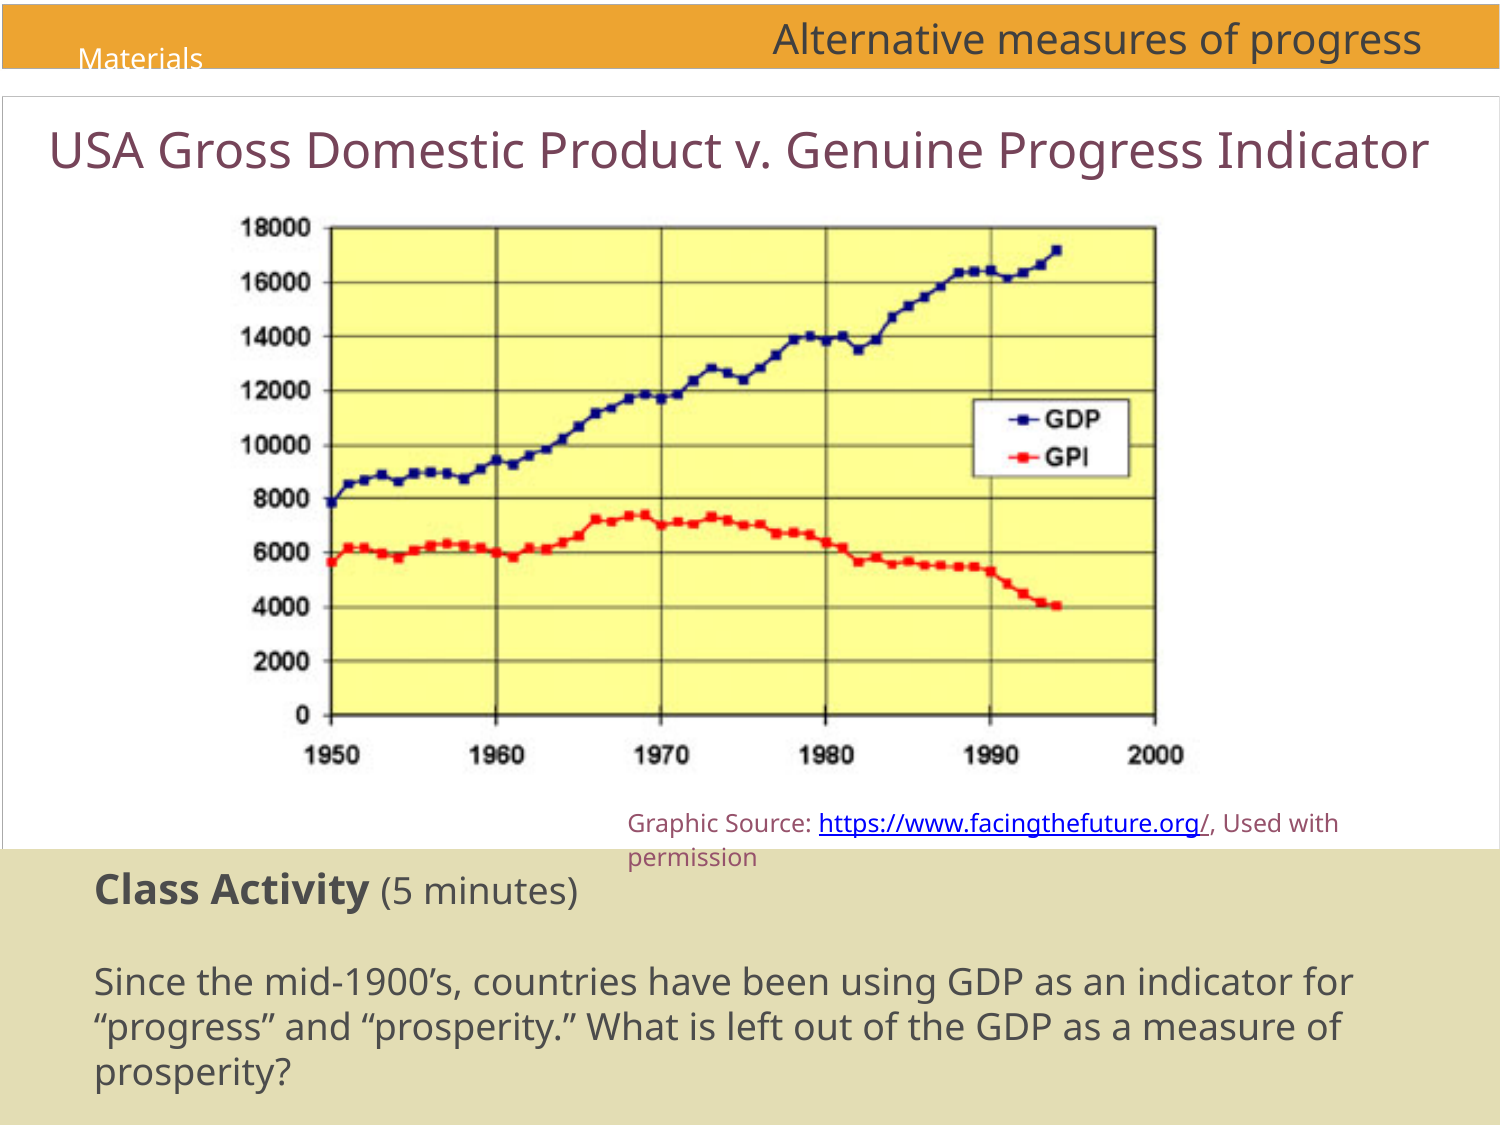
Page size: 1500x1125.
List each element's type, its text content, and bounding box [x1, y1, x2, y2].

picture [0, 0, 1500, 87]
title Alternative measures of progress [587, 12, 1438, 63]
text_box Class Activity (5 minutes) Since the mid-1900’s, countries have been using GDP as an indicator for “progress” and “prosperity.” What is left out of the GDP as a measure of prosperity? [87, 862, 1450, 1088]
text_box USA Gross Domestic Product v. Genuine Progress Indicator [0, 87, 1500, 211]
text_box Graphic Source: https://www.facingthefuture.org/, Used with permission [612, 800, 1488, 879]
text_box [0, 849, 1500, 1125]
picture [0, 199, 1500, 849]
